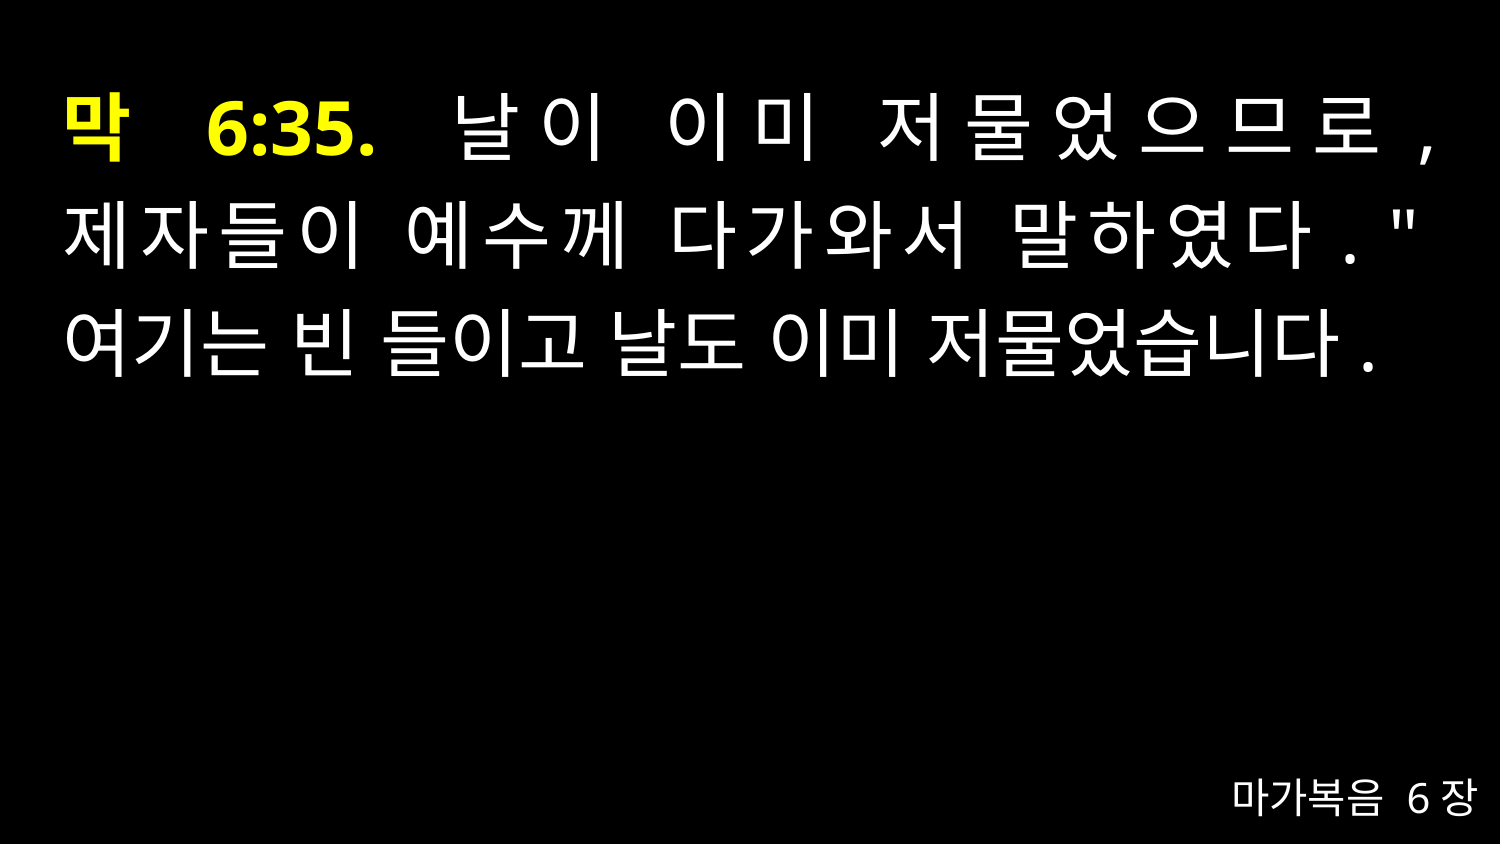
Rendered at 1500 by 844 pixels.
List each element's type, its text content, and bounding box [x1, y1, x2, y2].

subtitle 마가복음 6장 [916, 770, 1500, 844]
title 막 6:35. 날이 이미 저물었으므로, 제자들이 예수께 다가와서 말하였다. "여기는 빈 들이고 날도 이미 저물었습니다. [0, 0, 1500, 844]
